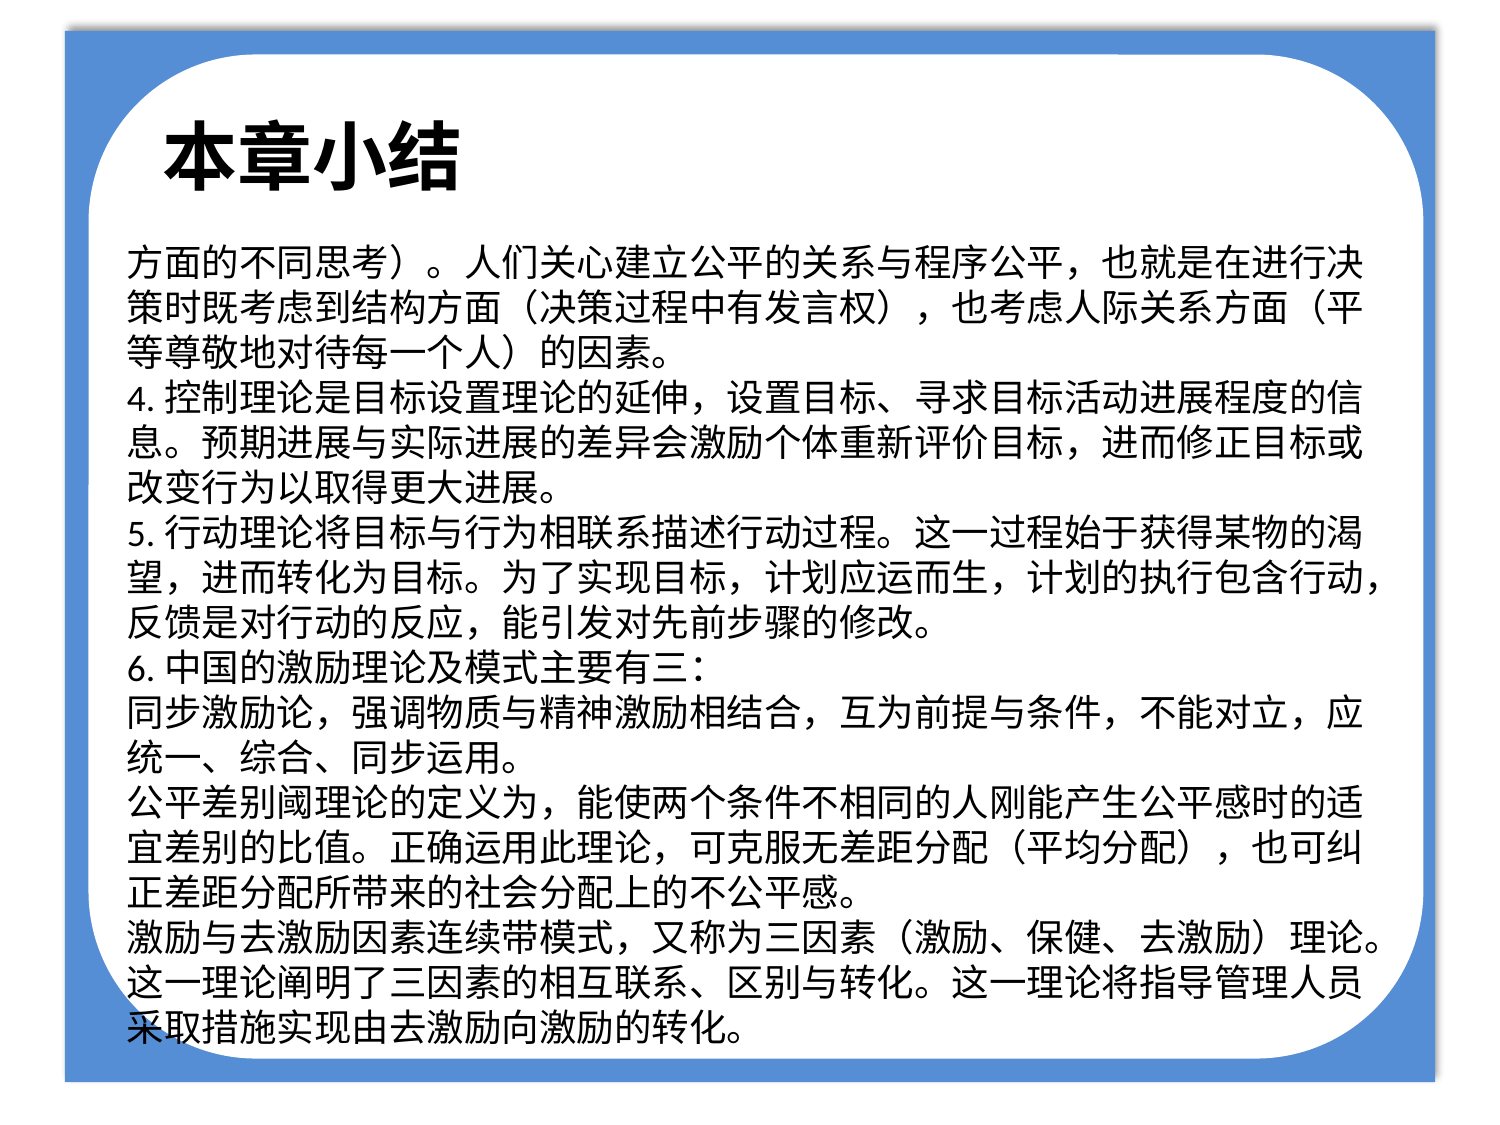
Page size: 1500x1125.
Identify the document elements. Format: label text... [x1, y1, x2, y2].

text_box 方面的不同思考）。人们关心建立公平的关系与程序公平，也就是在进行决策时既考虑到结构方面（决策过程中有发言权），也考虑人际关系方面（平等尊敬地对待每一个人）的因素。 4.控制理论是目标设置理论的延伸，设置目标、寻求目标活动进展程度的信息。预期进展与实际进展的差异会激励个体重新评价目标，进而修正目标或改变行为以取得更大进展。 5.行动理论将目标与行为相联系描述行动过程。这一过程始于获得某物的渴望，进而转化为目标。为了实现目标，计划应运而生，计划的执行包含行动，反馈是对行动的反应，能引发对先前步骤的修改。 6.中国的激励理论及模式主要有三： 同步激励论，强调物质与精神激励相结合，互为前提与条件，不能对立，应统一、综合、同步运用。 公平差别阈理论的定义为，能使两个条件不相同的人刚能产生公平感时的适宜差别的比值。正确运用此理论，可克服无差距分配（平均分配），也可纠正差距分配所带来的社会分配上的不公平感。 激励与去激励因素连续带模式，又称为三因素（激励、保健、去激励）理论。这一理论阐明了三因素的相互联系、区别与转化。这一理论将指导管理人员采取措施实现由去激励向激励的转化。 [112, 231, 1388, 1057]
